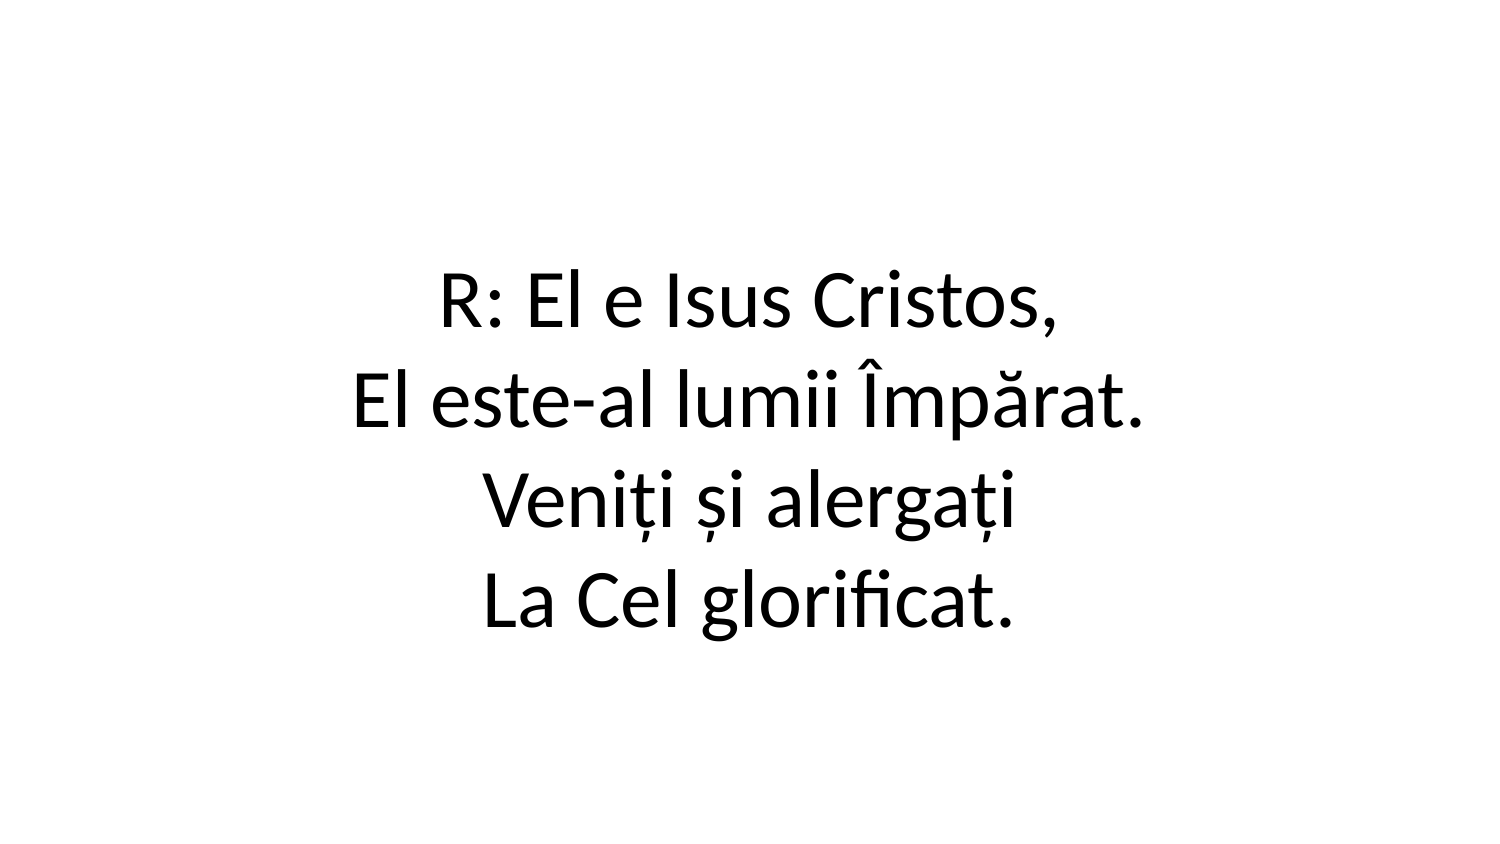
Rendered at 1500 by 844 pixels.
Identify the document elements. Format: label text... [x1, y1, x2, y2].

text_box R: El e Isus Cristos, El este-al lumii Împărat. Veniți și alergați La Cel glorificat. [337, 192, 1163, 652]
